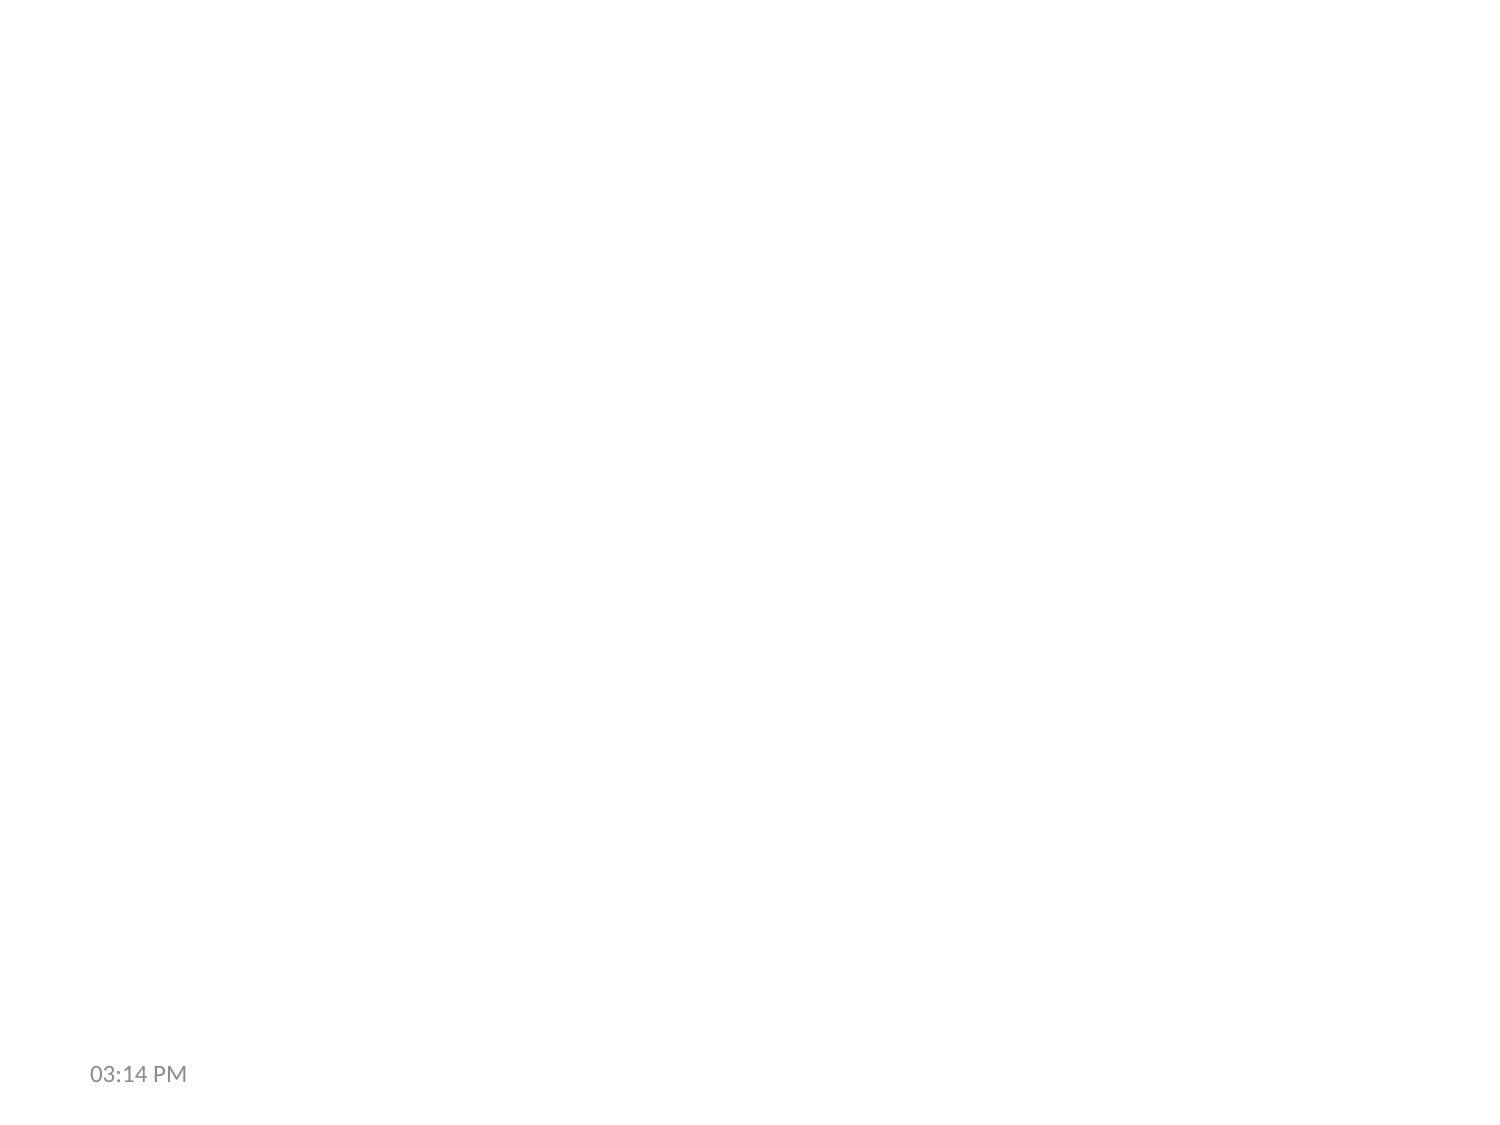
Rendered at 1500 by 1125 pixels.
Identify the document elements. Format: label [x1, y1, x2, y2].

slide_number [75, 1042, 425, 1103]
